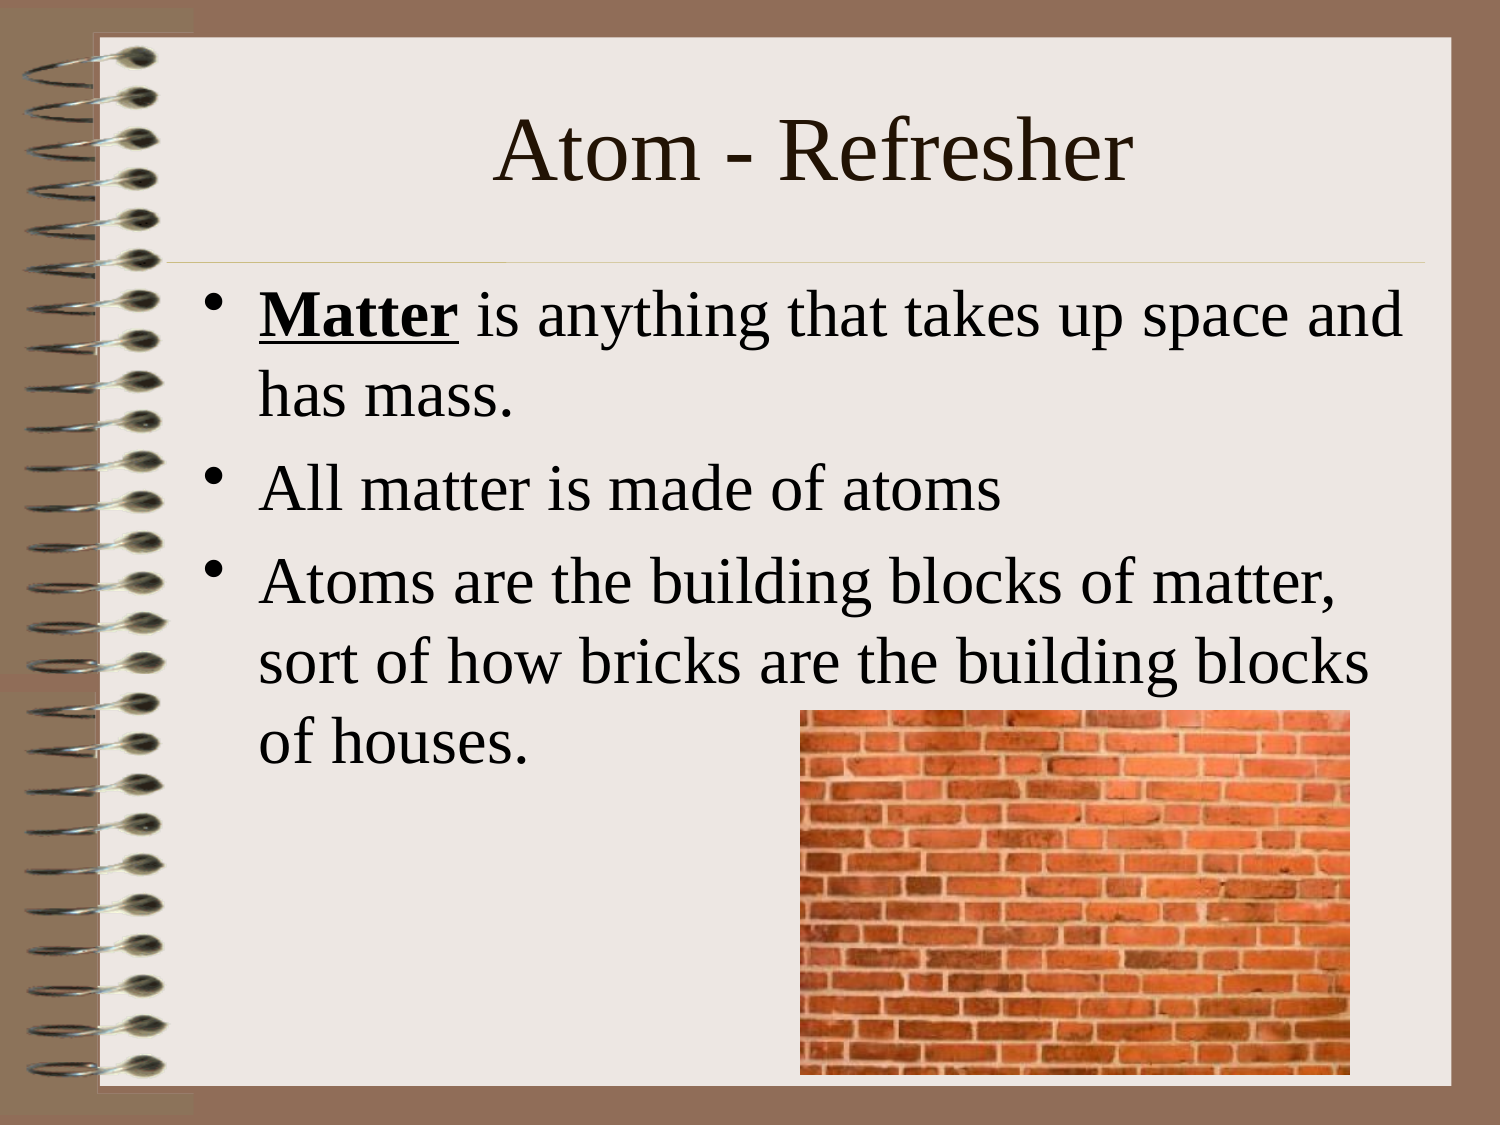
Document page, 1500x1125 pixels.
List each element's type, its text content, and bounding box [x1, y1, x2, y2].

picture [0, 8, 194, 674]
list Matter is anything that takes up space and has mass. All matter is made of atoms Atoms are the building blocks of matter, sort of how bricks are the building blocks of houses. [187, 262, 1438, 938]
picture [0, 692, 194, 1115]
title Atom - Refresher [237, 74, 1391, 213]
picture [799, 710, 1351, 1076]
